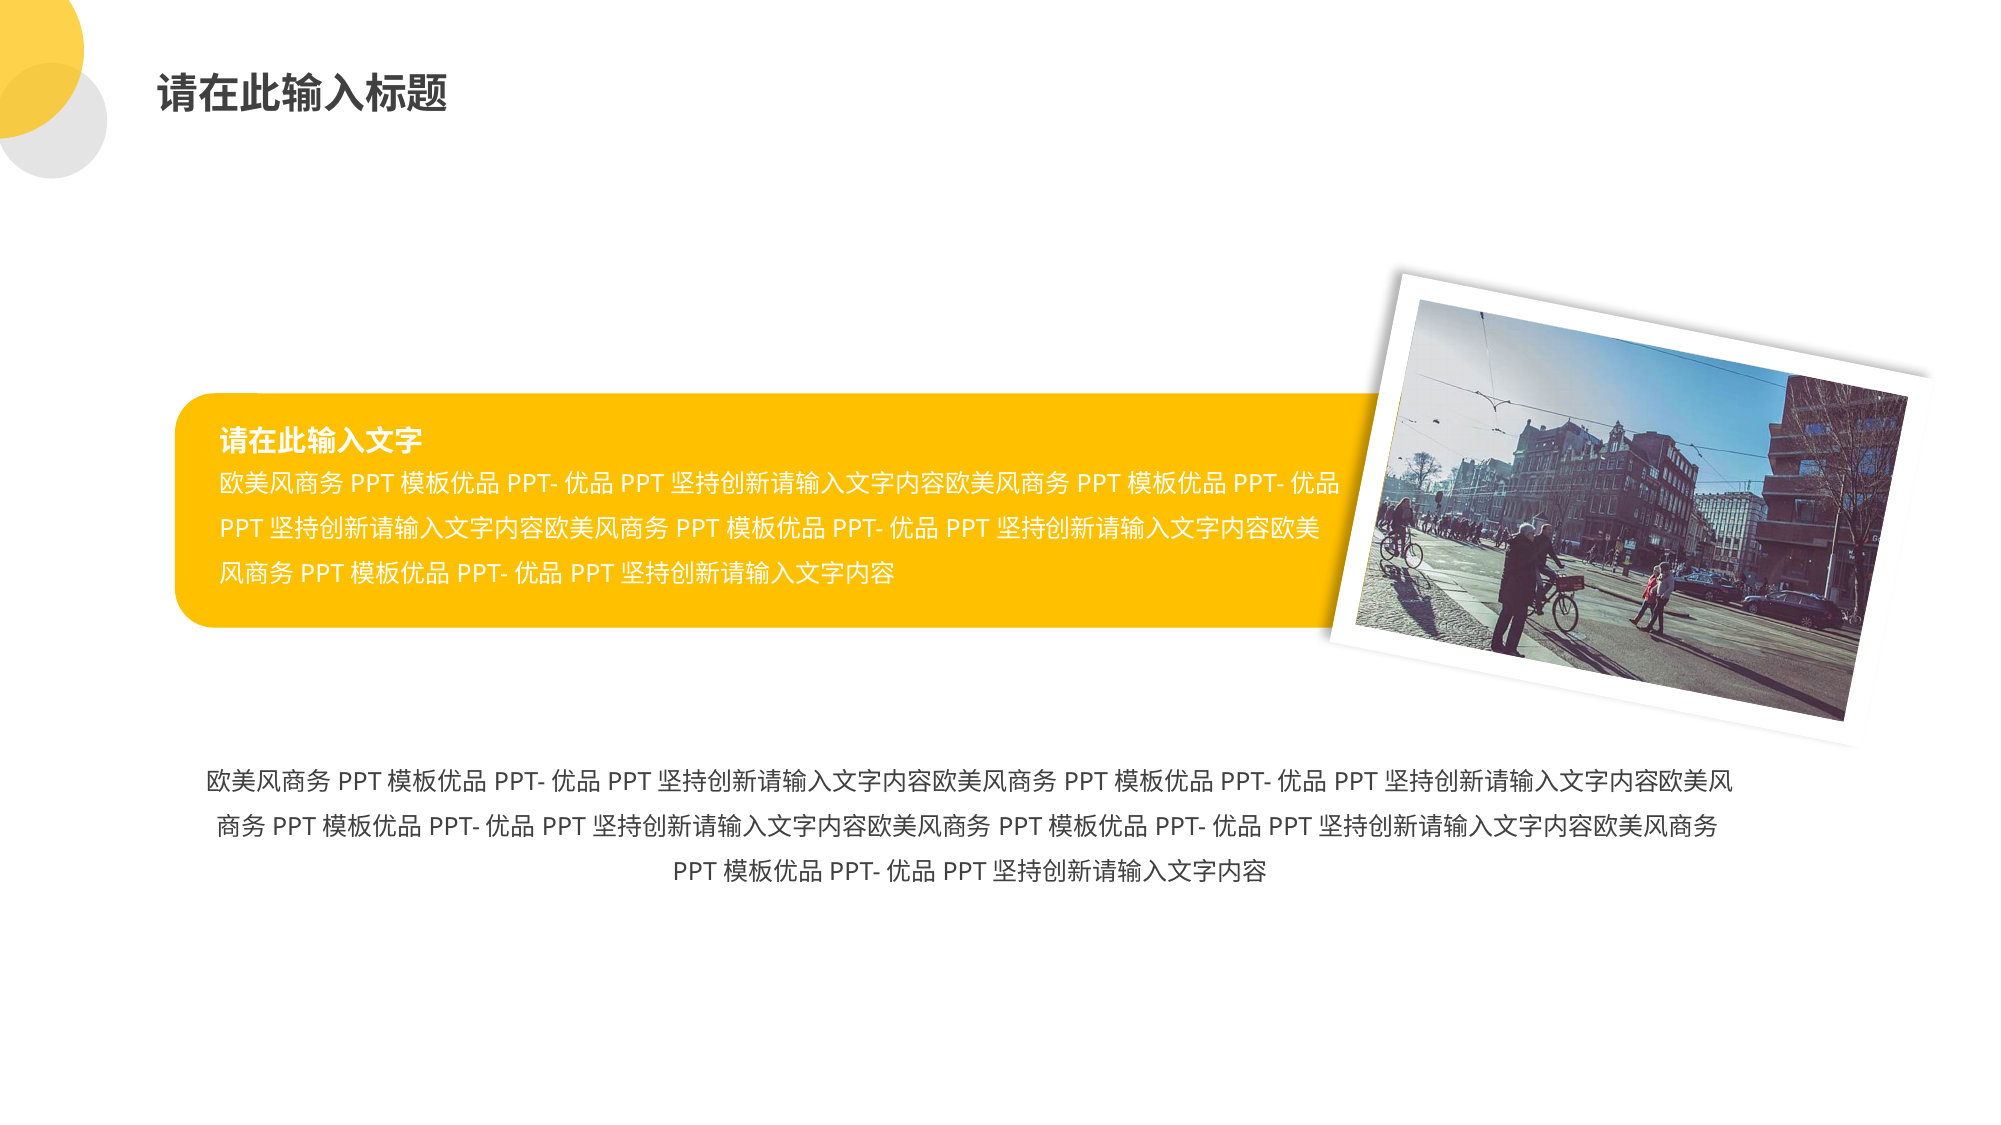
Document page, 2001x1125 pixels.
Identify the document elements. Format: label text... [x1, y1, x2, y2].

text_box 欧美风商务PPT模板优品PPT-优品PPT坚持创新请输入文字内容欧美风商务PPT模板优品PPT-优品PPT坚持创新请输入文字内容欧美风商务PPT模板优品PPT-优品PPT坚持创新请输入文字内容欧美风商务PPT模板优品PPT-优品PPT坚持创新请输入文字内容 [204, 444, 1360, 640]
text_box 请在此输入文字 [204, 414, 439, 465]
text_box [173, 392, 1365, 628]
text_box 请在此输入标题 [141, 59, 464, 124]
text_box 欧美风商务PPT模板优品PPT-优品PPT坚持创新请输入文字内容欧美风商务PPT模板优品PPT-优品PPT坚持创新请输入文字内容欧美风商务PPT模板优品PPT-优品PPT坚持创新请输入文字内容欧美风商务PPT模板优品PPT-优品PPT坚持创新请输入文字内容欧美风商务PPT模板优品PPT-优品PPT坚持创新请输入文字内容 [204, 750, 1737, 886]
picture [1360, 300, 1907, 721]
